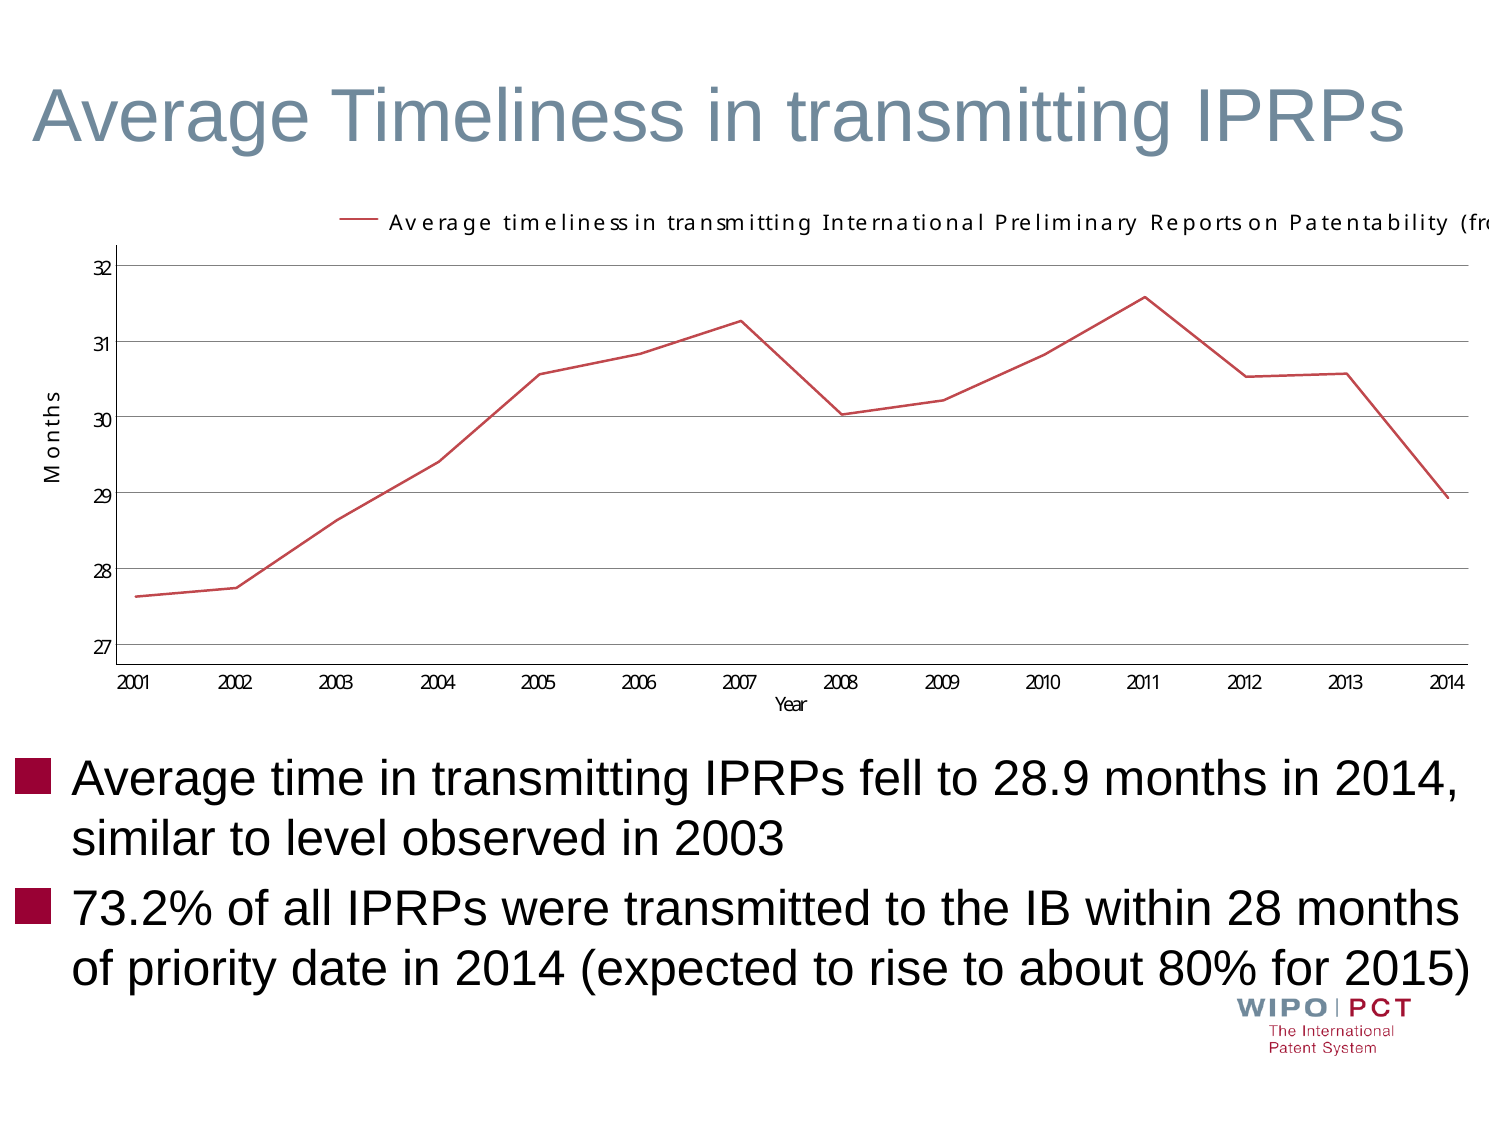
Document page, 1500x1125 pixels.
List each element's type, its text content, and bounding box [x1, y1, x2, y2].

picture [0, 1022, 1500, 1125]
title Average Timeliness in transmitting IPRPs [17, 0, 1500, 223]
picture [15, 888, 51, 924]
picture [15, 758, 51, 794]
list Average time in transmitting IPRPs fell to 28.9 months in 2014, similar to level observed in 2003 73.2% of all IPRPs were transmitted to the IB within 28 months of priority date in 2014 (expected to rise to about 80% for 2015) [0, 738, 1500, 1022]
picture [0, 0, 1500, 740]
